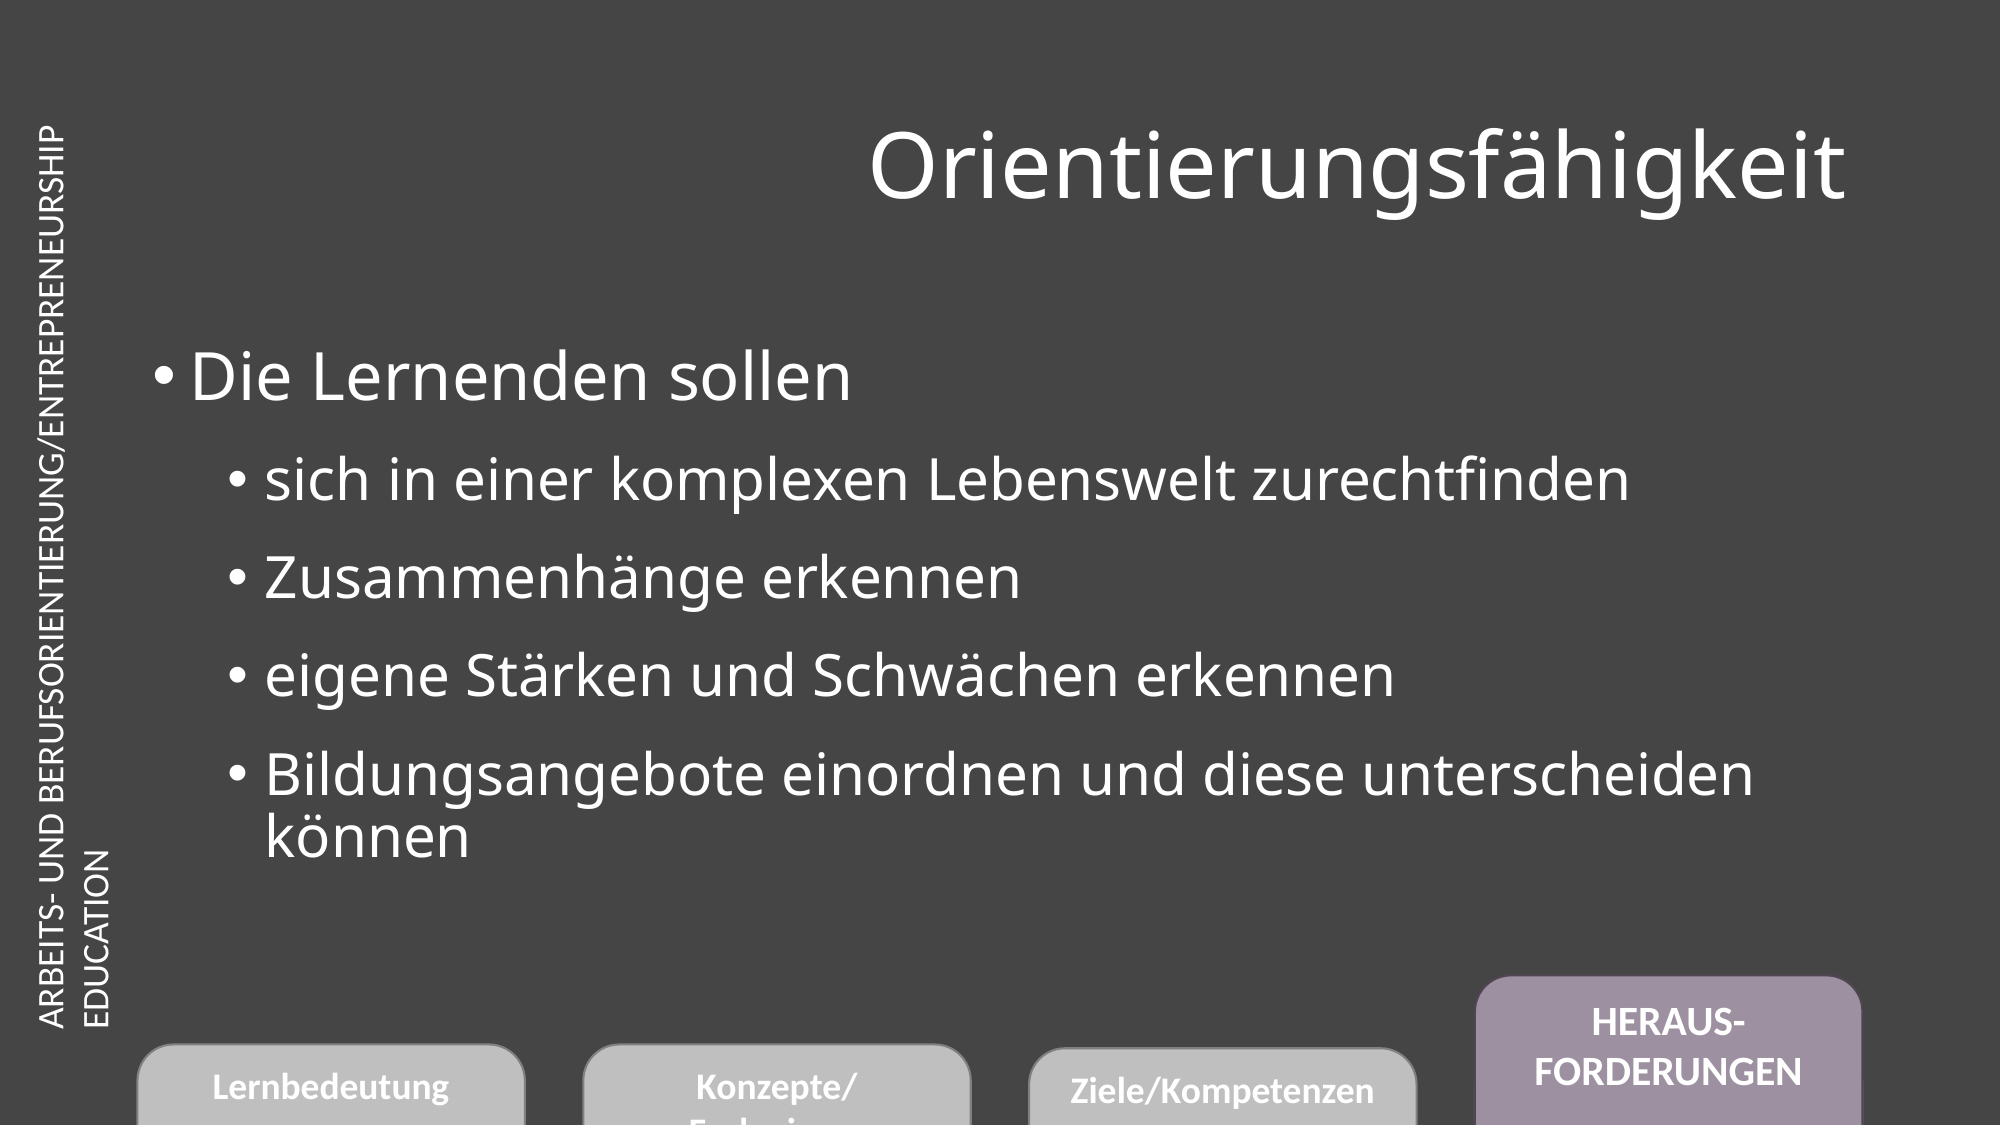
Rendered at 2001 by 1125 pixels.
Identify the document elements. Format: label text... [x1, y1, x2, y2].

list Die Lernenden sollen sich in einer komplexen Lebenswelt zurechtfinden Zusammenhänge erkennen eigene Stärken und Schwächen erkennen Bildungsangebote einordnen und diese unterscheiden können [137, 335, 1863, 984]
title Orientierungsfähigkeit [137, 59, 1863, 278]
